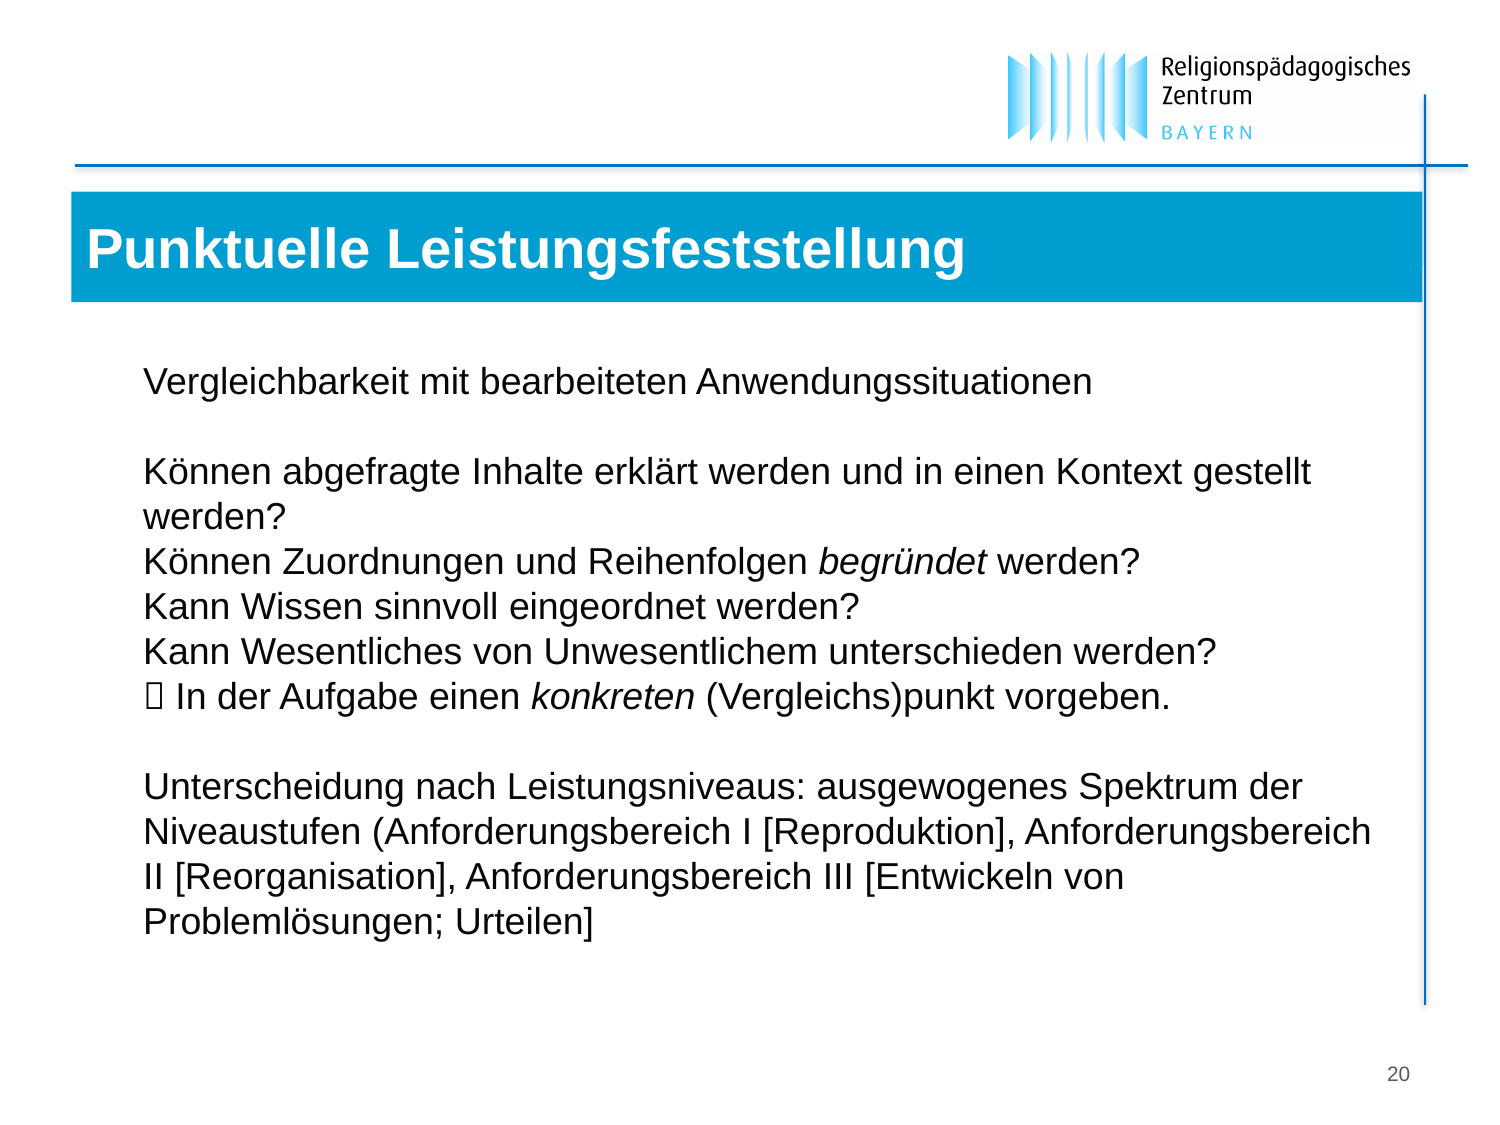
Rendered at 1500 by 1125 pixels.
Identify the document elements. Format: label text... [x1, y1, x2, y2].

slide_number 20 [1074, 1042, 1425, 1103]
picture [1008, 51, 1410, 143]
text_box Vergleichbarkeit mit bearbeiteten Anwendungssituationen Können abgefragte Inhalte erklärt werden und in einen Kontext gestellt werden? Können Zuordnungen und Reihenfolgen begründet werden? Kann Wissen sinnvoll eingeordnet werden? Kann Wesentliches von Unwesentlichem unterschieden werden?  In der Aufgabe einen konkreten (Vergleichs)punkt vorgeben. Unterscheidung nach Leistungsniveaus: ausgewogenes Spektrum der Niveaustufen (Anforderungsbereich I [Reproduktion], Anforderungsbereich II [Reorganisation], Anforderungsbereich III [Entwickeln von Problemlösungen; Urteilen] [135, 349, 1388, 950]
list Punktuelle Leistungsfeststellung [71, 191, 1423, 303]
